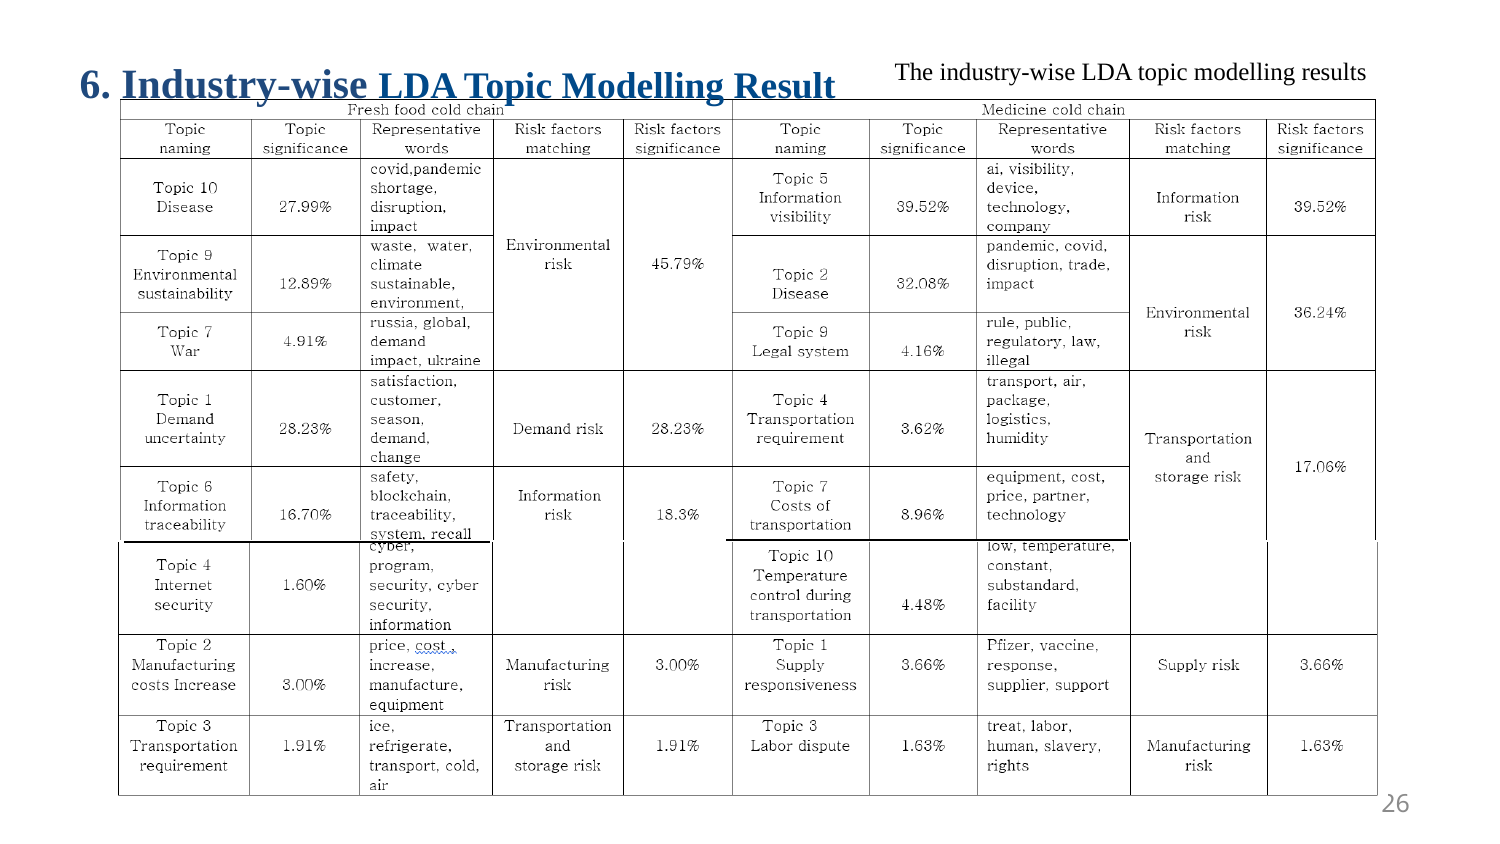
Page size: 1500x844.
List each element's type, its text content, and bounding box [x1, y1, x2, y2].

text_box 6. Industry-wise LDA Topic Modelling Result [64, 0, 928, 115]
picture [106, 99, 1389, 801]
text_box The industry-wise LDA topic modelling results [928, 47, 1500, 93]
slide_number 26 [1074, 782, 1425, 827]
